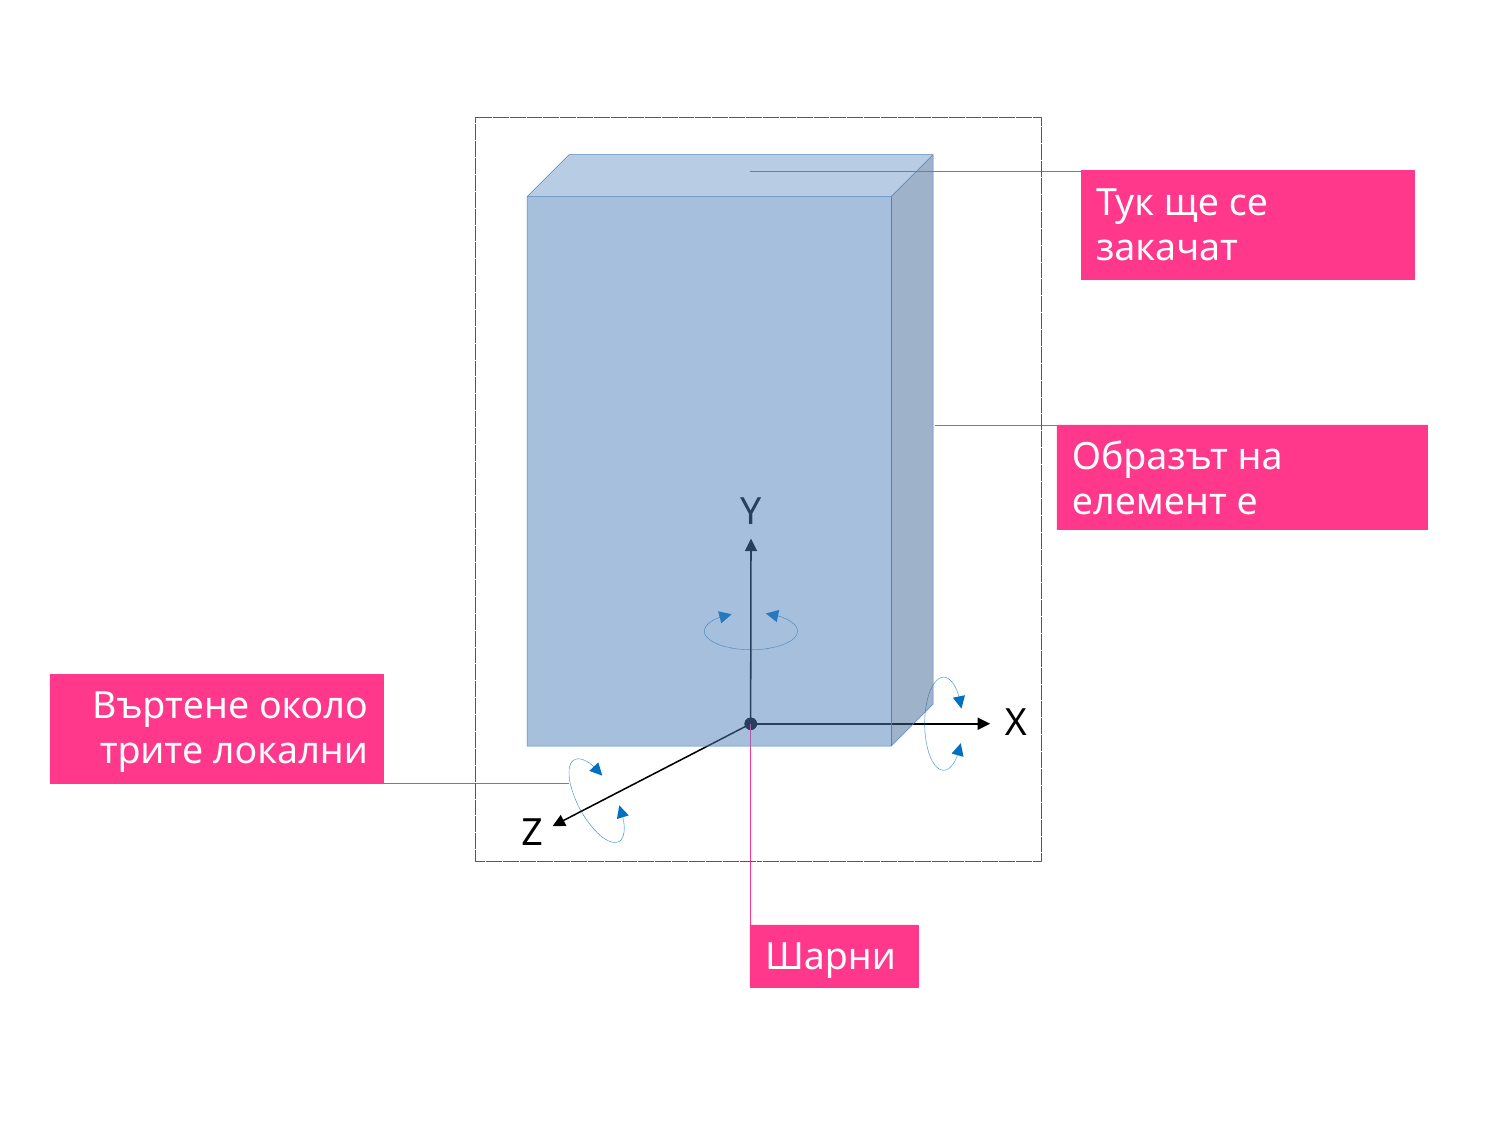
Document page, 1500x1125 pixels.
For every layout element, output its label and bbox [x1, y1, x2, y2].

text_box [49, 673, 570, 784]
text_box [552, 723, 745, 827]
text_box [473, 115, 1043, 863]
text_box [934, 424, 1429, 530]
text_box [749, 170, 1416, 280]
text_box [749, 723, 919, 988]
